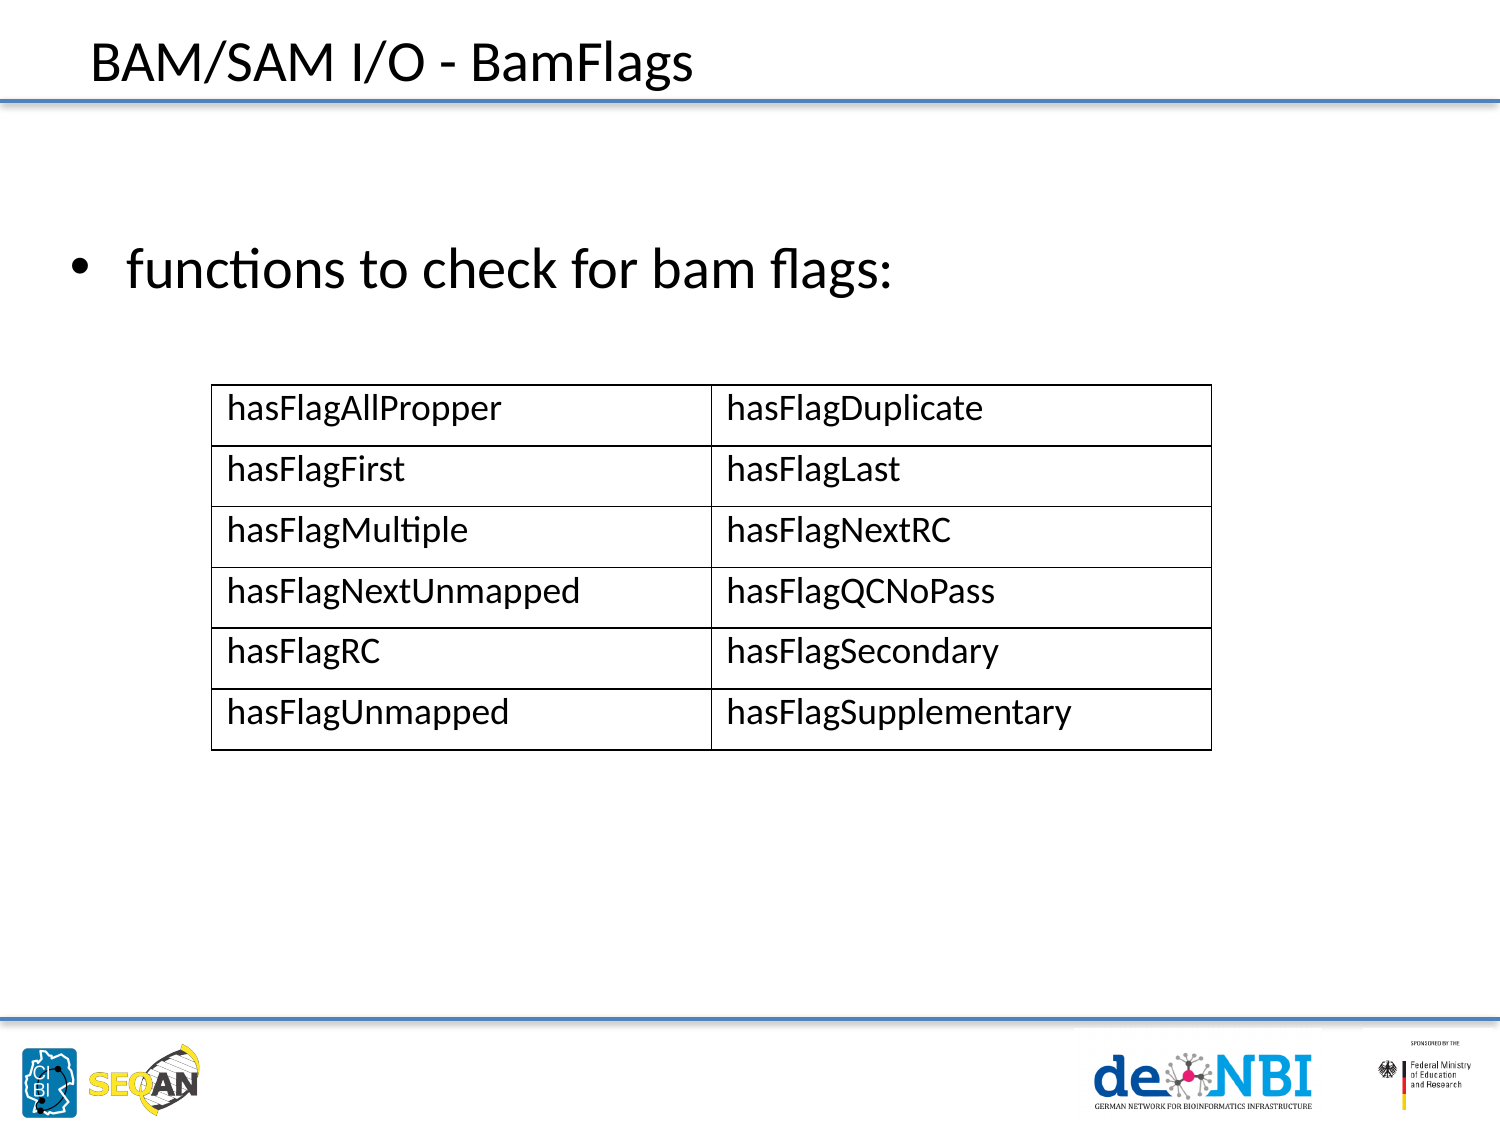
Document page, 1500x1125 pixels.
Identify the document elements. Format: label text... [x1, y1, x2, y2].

table_header hasFlagAllPropper [212, 386, 711, 445]
table_cell hasFlagNextUnmapped [212, 568, 711, 627]
picture [75, 1042, 202, 1121]
picture [1074, 1028, 1322, 1122]
table_header hasFlagDuplicate [712, 386, 1211, 445]
table_cell hasFlagLast [712, 447, 1211, 506]
table_cell hasFlagFirst [212, 447, 711, 506]
table_cell hasFlagMultiple [212, 507, 711, 567]
picture [33, 1108, 44, 1113]
table_cell hasFlagNextRC [712, 507, 1211, 567]
picture [40, 1051, 48, 1059]
table_cell hasFlagSupplementary [712, 690, 1211, 749]
table_cell hasFlagUnmapped [212, 690, 711, 749]
table_cell hasFlagRC [212, 629, 711, 688]
picture [31, 1060, 40, 1071]
list functions to check for bam flags: [55, 222, 1448, 977]
table_cell hasFlagQCNoPass [712, 568, 1211, 627]
table_cell hasFlagSecondary [712, 629, 1211, 688]
title BAM/SAM I/O - BamFlags [75, 25, 1425, 92]
